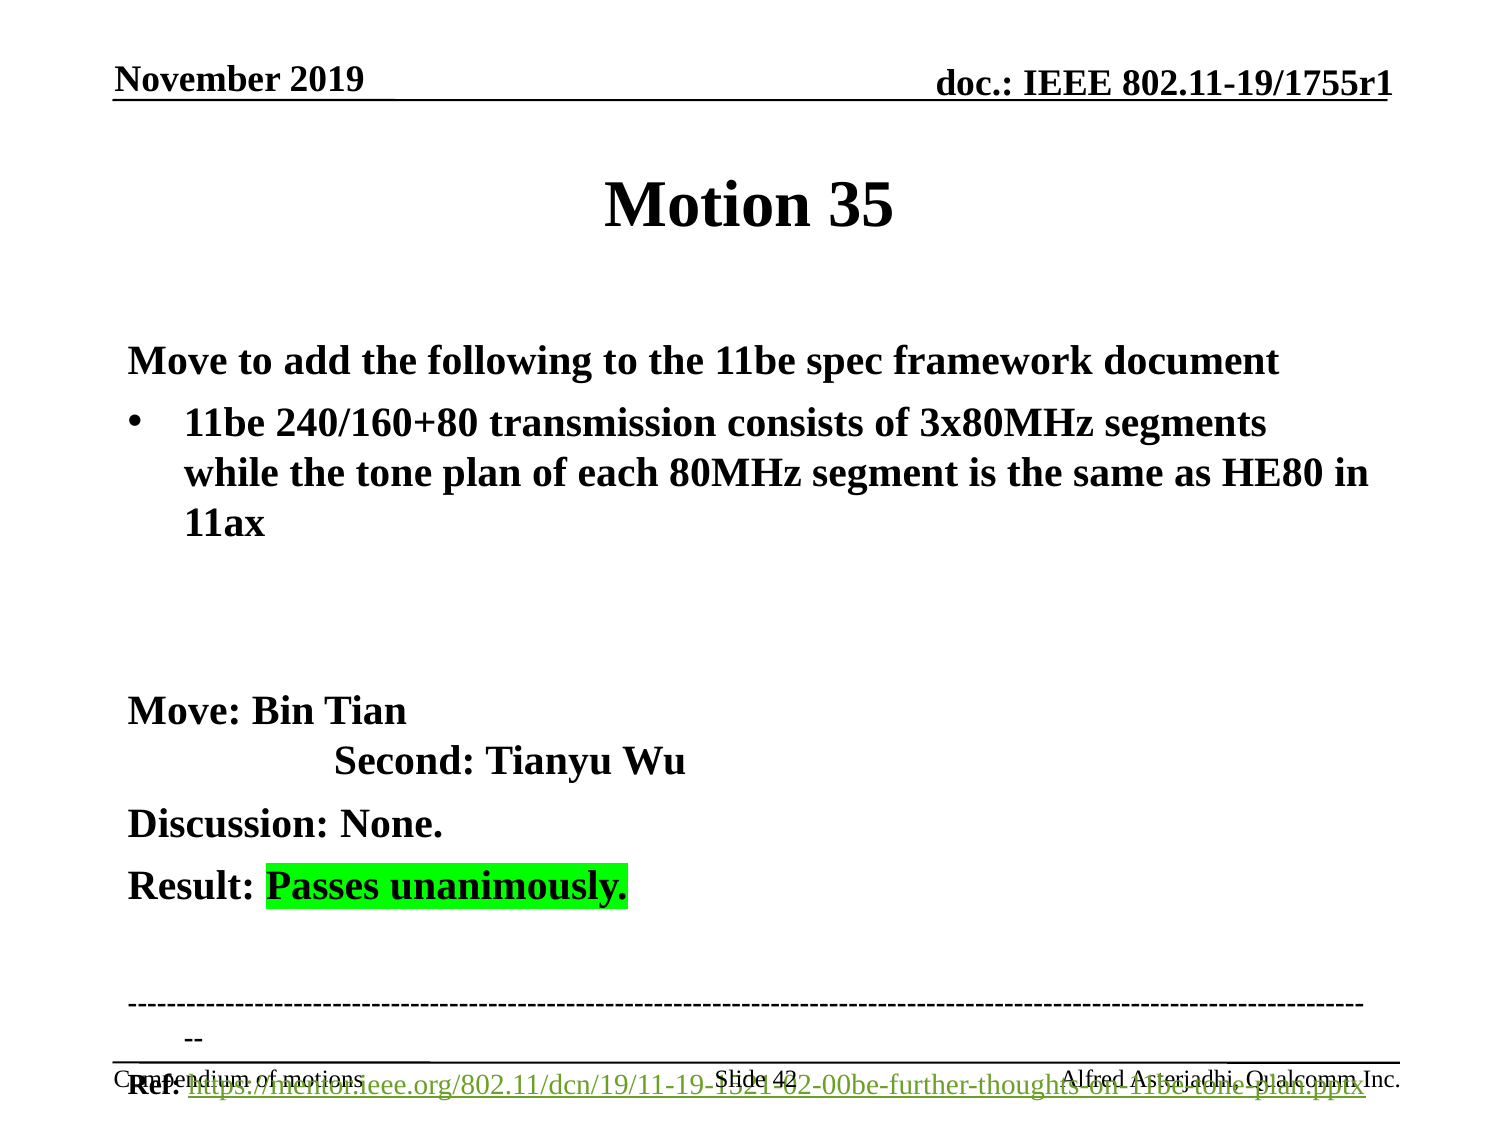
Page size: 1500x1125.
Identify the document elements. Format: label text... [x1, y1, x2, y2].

list Move to add the following to the 11be spec framework document 11be 240/160+80 transmission consists of 3x80MHz segments while the tone plan of each 80MHz segment is the same as HE80 in 11ax Move: Bin Tian Second: Tianyu Wu Discussion: None. Result: Passes unanimously. --------------------------------------------------------------------------------------------------------------------------------- Ref: https://mentor.ieee.org/802.11/dcn/19/11-19-1521-02-00be-further-thoughts-on-11be-tone-plan.pptx [112, 324, 1388, 1063]
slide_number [114, 54, 423, 100]
slide_number Slide 42 [712, 1061, 800, 1123]
footer Alfred Asterjadhi, Qualcomm Inc. [878, 1061, 1402, 1093]
title Motion 35 [112, 112, 1388, 288]
